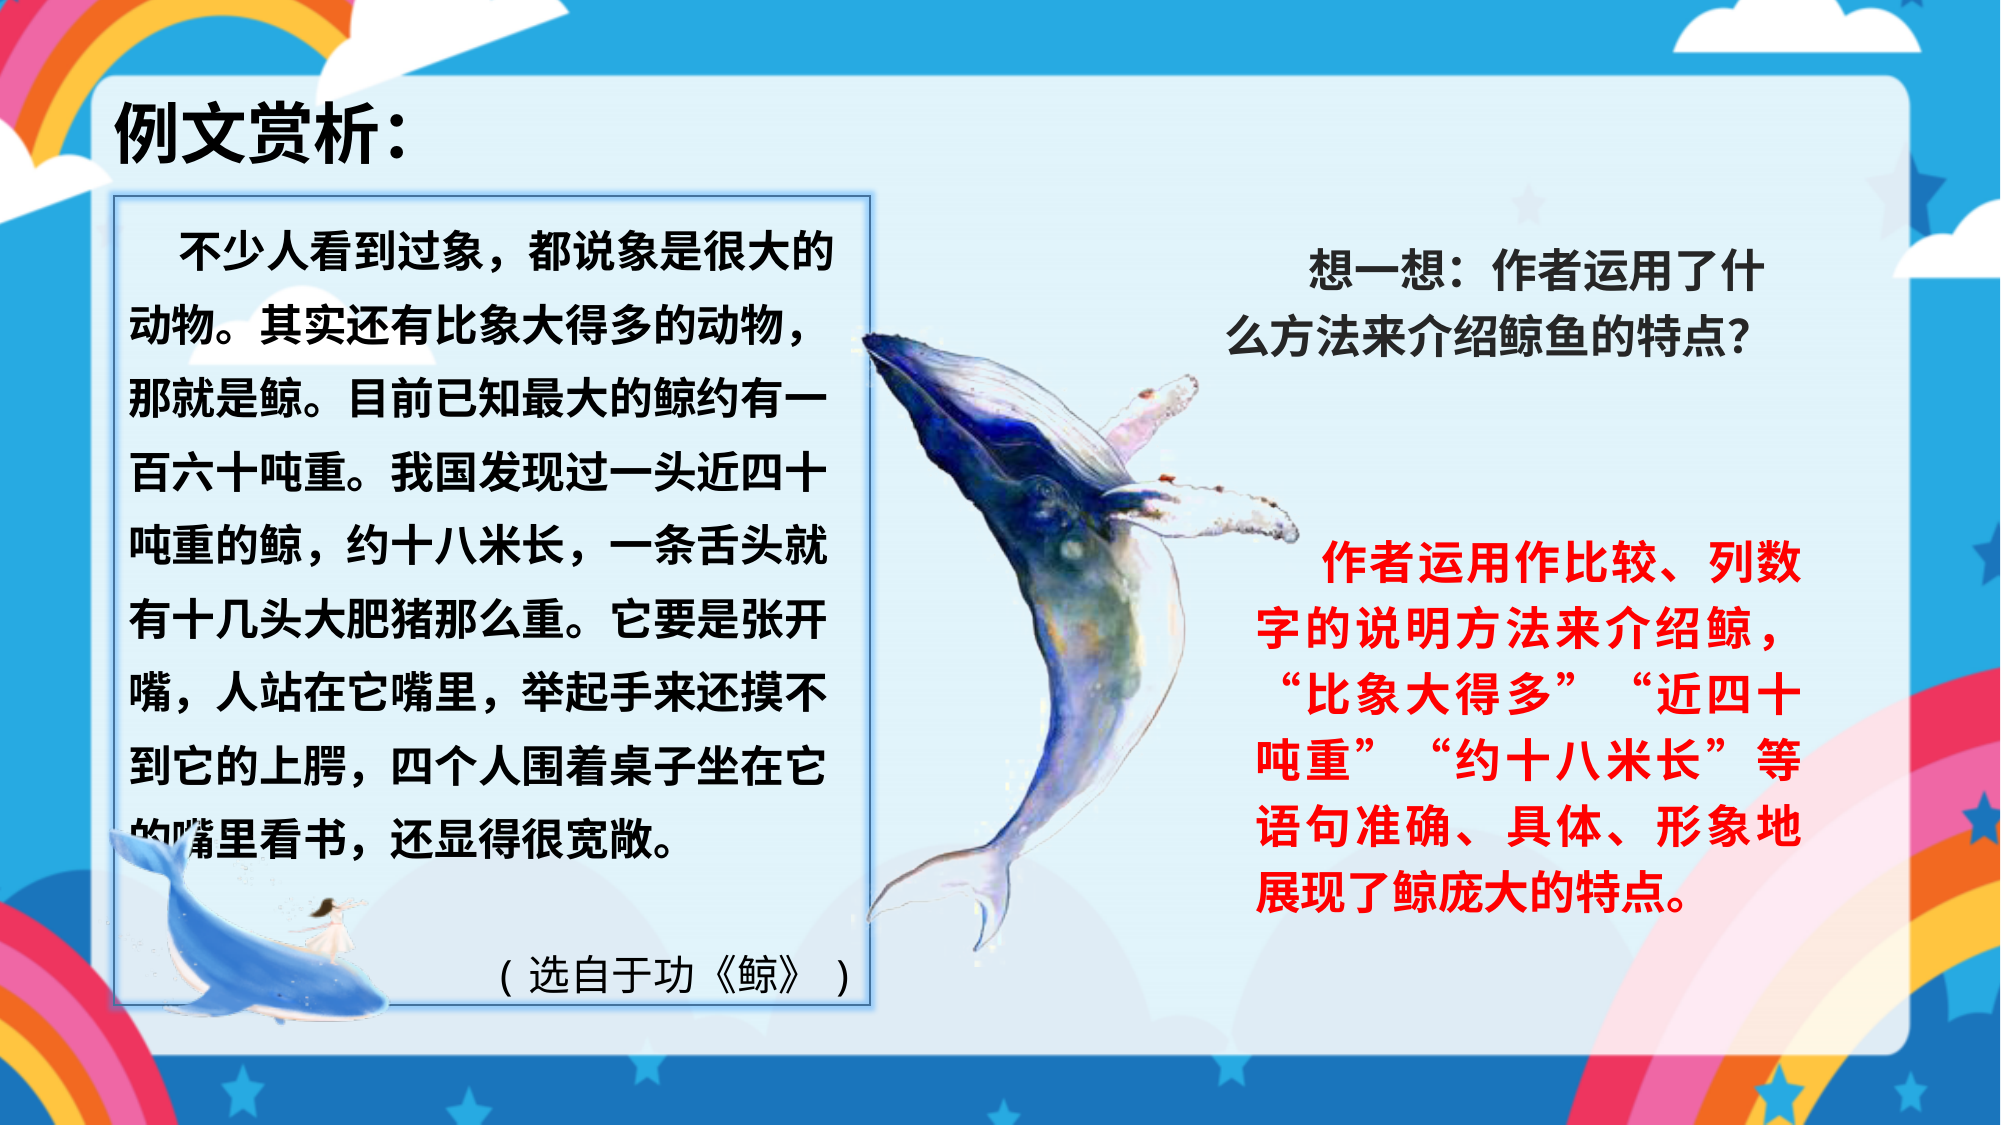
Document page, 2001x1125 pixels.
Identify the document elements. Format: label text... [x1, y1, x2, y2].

text_box [113, 195, 871, 1006]
text_box 想一想：作者运用了什么方法来介绍鲸鱼的特点？ [1209, 222, 1818, 371]
text_box 作者运用作比较、列数字的说明方法来介绍鲸， “比象大得多”“近四十吨重”“约十八米长”等语句准确、具体、形象地展现了鲸庞大的特点。 [1308, 515, 1818, 926]
picture [0, 0, 2001, 1125]
text_box 例文赏析： [98, 84, 441, 180]
